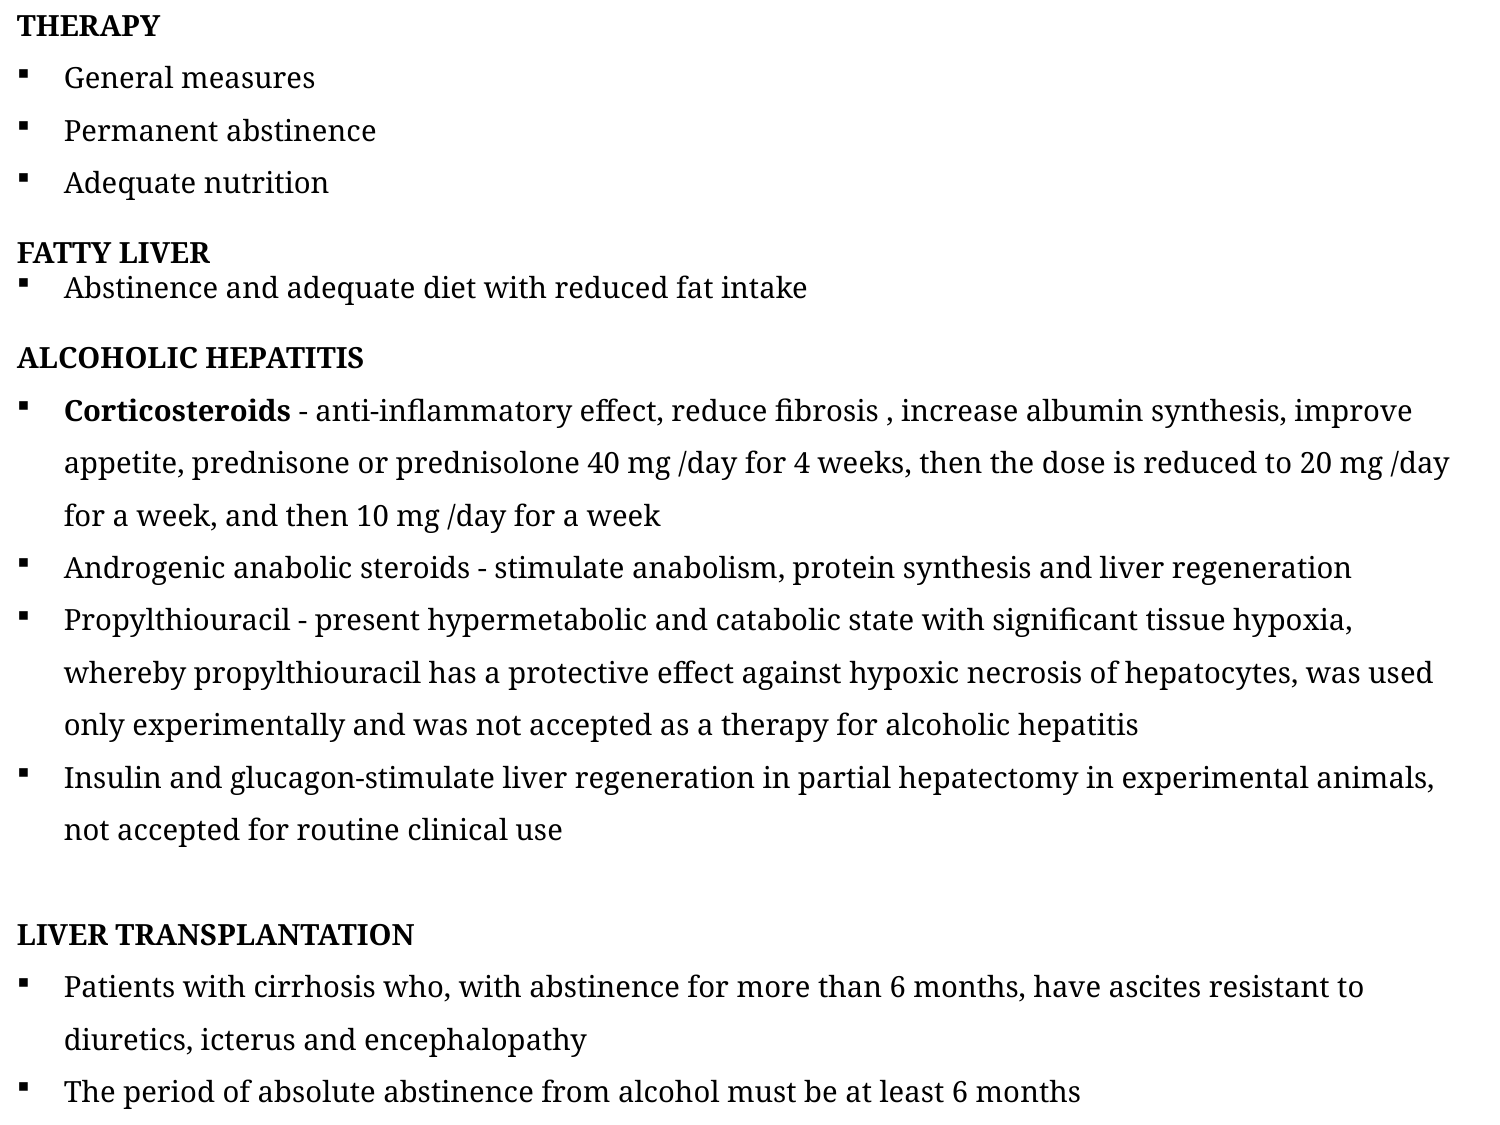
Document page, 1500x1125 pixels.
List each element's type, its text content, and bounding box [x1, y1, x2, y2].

text_box THERAPY General measures Permanent abstinence Adequate nutrition FATTY LIVER Abstinence and adequate diet with reduced fat intake ALCOHOLIC HEPATITIS Corticosteroids - anti-inflammatory effect, reduce fibrosis , increase albumin synthesis, improve appetite, prednisone or prednisolone 40 mg /day for 4 weeks, then the dose is reduced to 20 mg /day for a week, and then 10 mg /day for a week Androgenic anabolic steroids - stimulate anabolism, protein synthesis and liver regeneration Propylthiouracil - present hypermetabolic and catabolic state with significant tissue hypoxia, whereby propylthiouracil has a protective effect against hypoxic necrosis of hepatocytes, was used only experimentally and was not accepted as a therapy for alcoholic hepatitis Insulin and glucagon-stimulate liver regeneration in partial hepatectomy in experimental animals, not accepted for routine clinical use LIVER TRANSPLANTATION Patients with cirrhosis who, with abstinence for more than 6 months, have ascites resistant to diuretics, icterus and encephalopathy The period of absolute abstinence from alcohol must be at least 6 months [2, 0, 1475, 1125]
